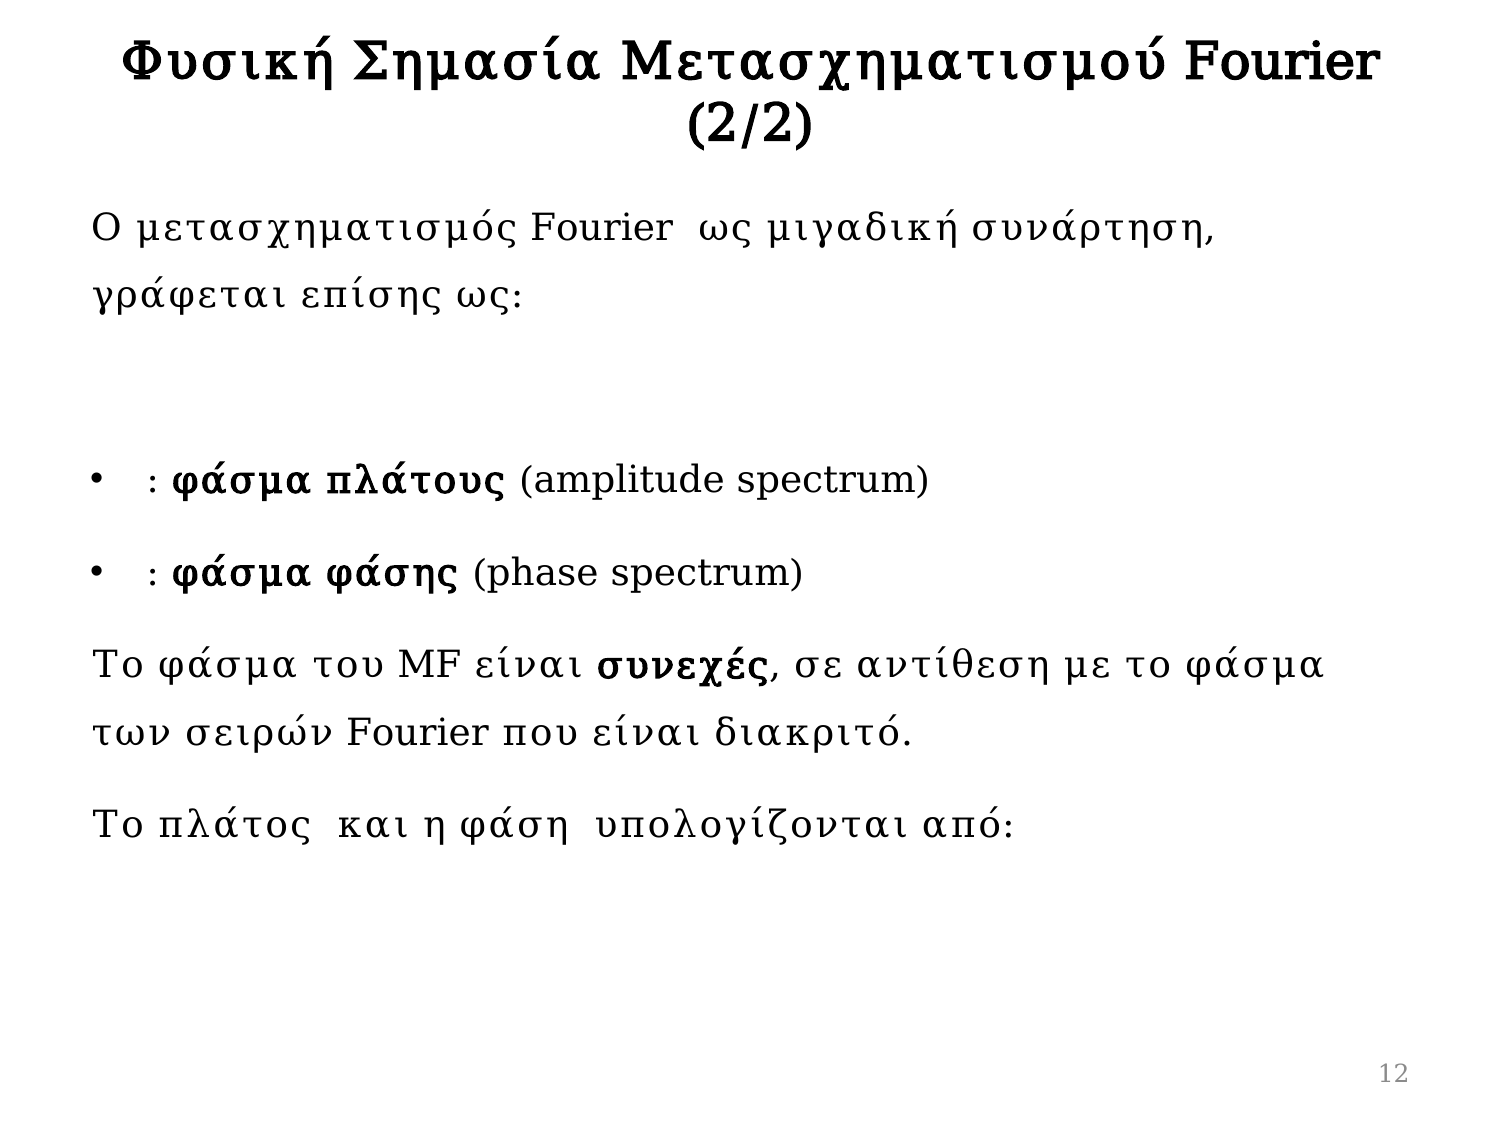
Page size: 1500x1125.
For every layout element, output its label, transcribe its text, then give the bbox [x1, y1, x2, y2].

slide_number 12 [1222, 1042, 1425, 1103]
title Φυσική Σημασία Μετασχηματισμού Fourier (2/2) [75, 19, 1425, 159]
